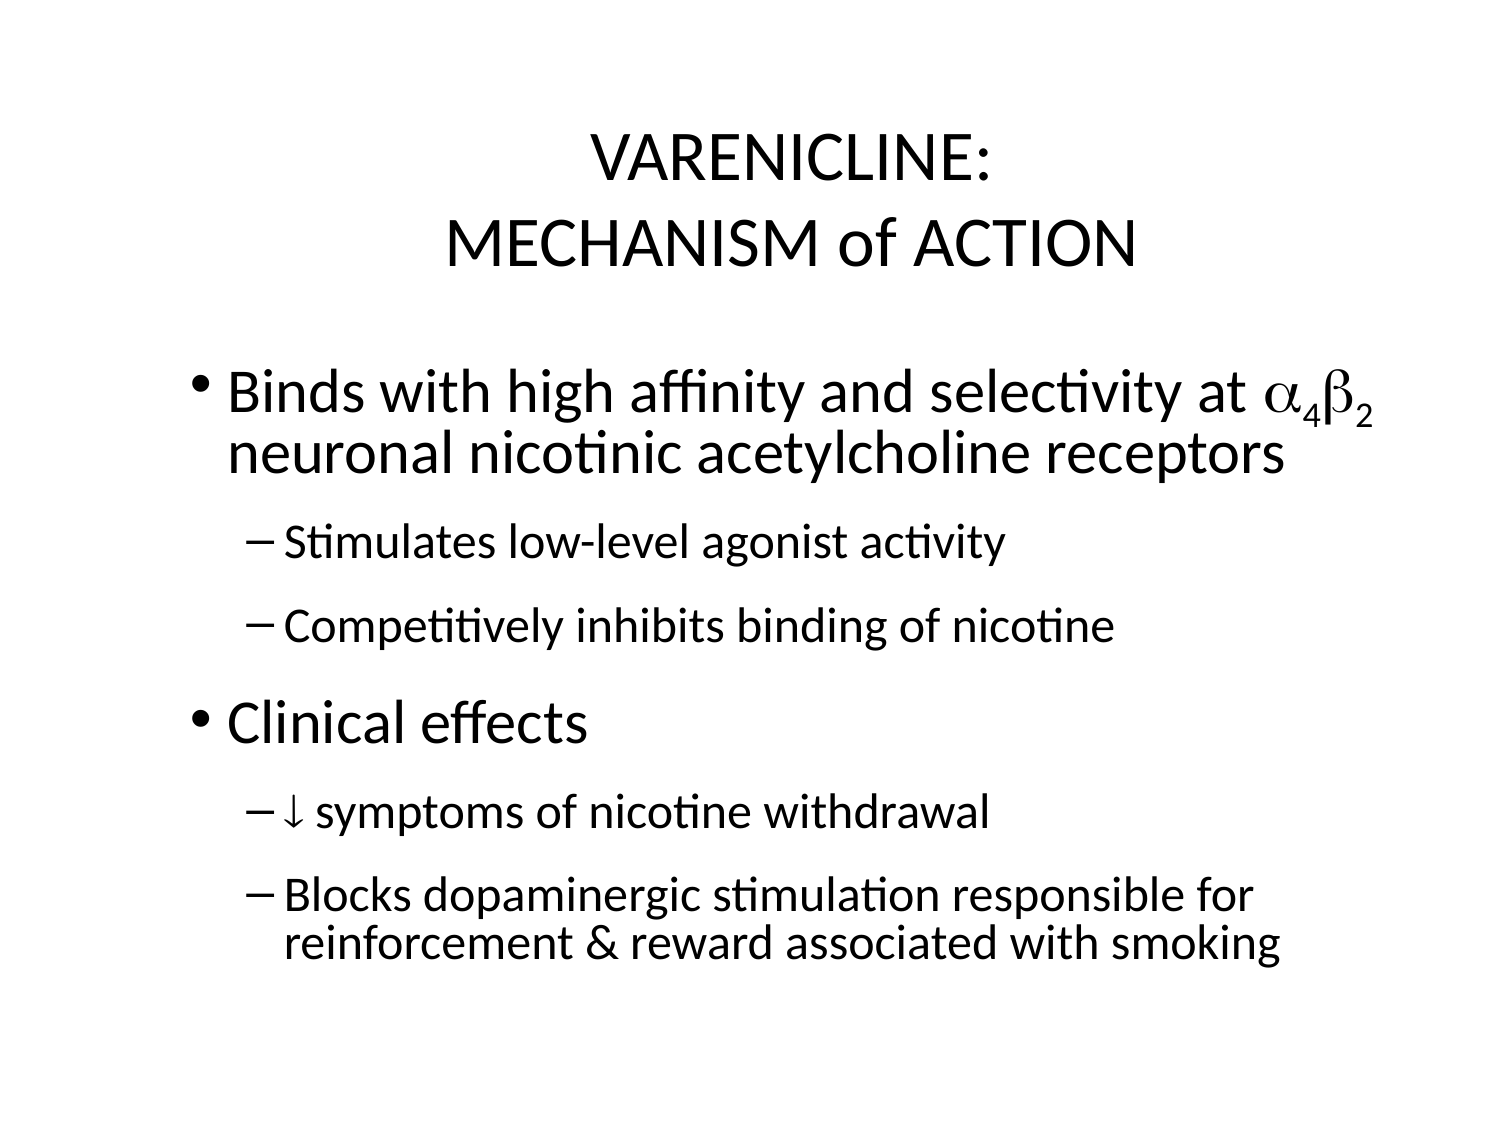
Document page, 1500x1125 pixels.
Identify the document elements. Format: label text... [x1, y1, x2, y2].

list Binds with high affinity and selectivity at 42 neuronal nicotinic acetylcholine receptors Stimulates low-level agonist activity Competitively inhibits binding of nicotine Clinical effects  symptoms of nicotine withdrawal Blocks dopaminergic stimulation responsible for reinforcement & reward associated with smoking [174, 350, 1500, 1006]
title VARENICLINE: MECHANISM of ACTION [196, 101, 1389, 289]
